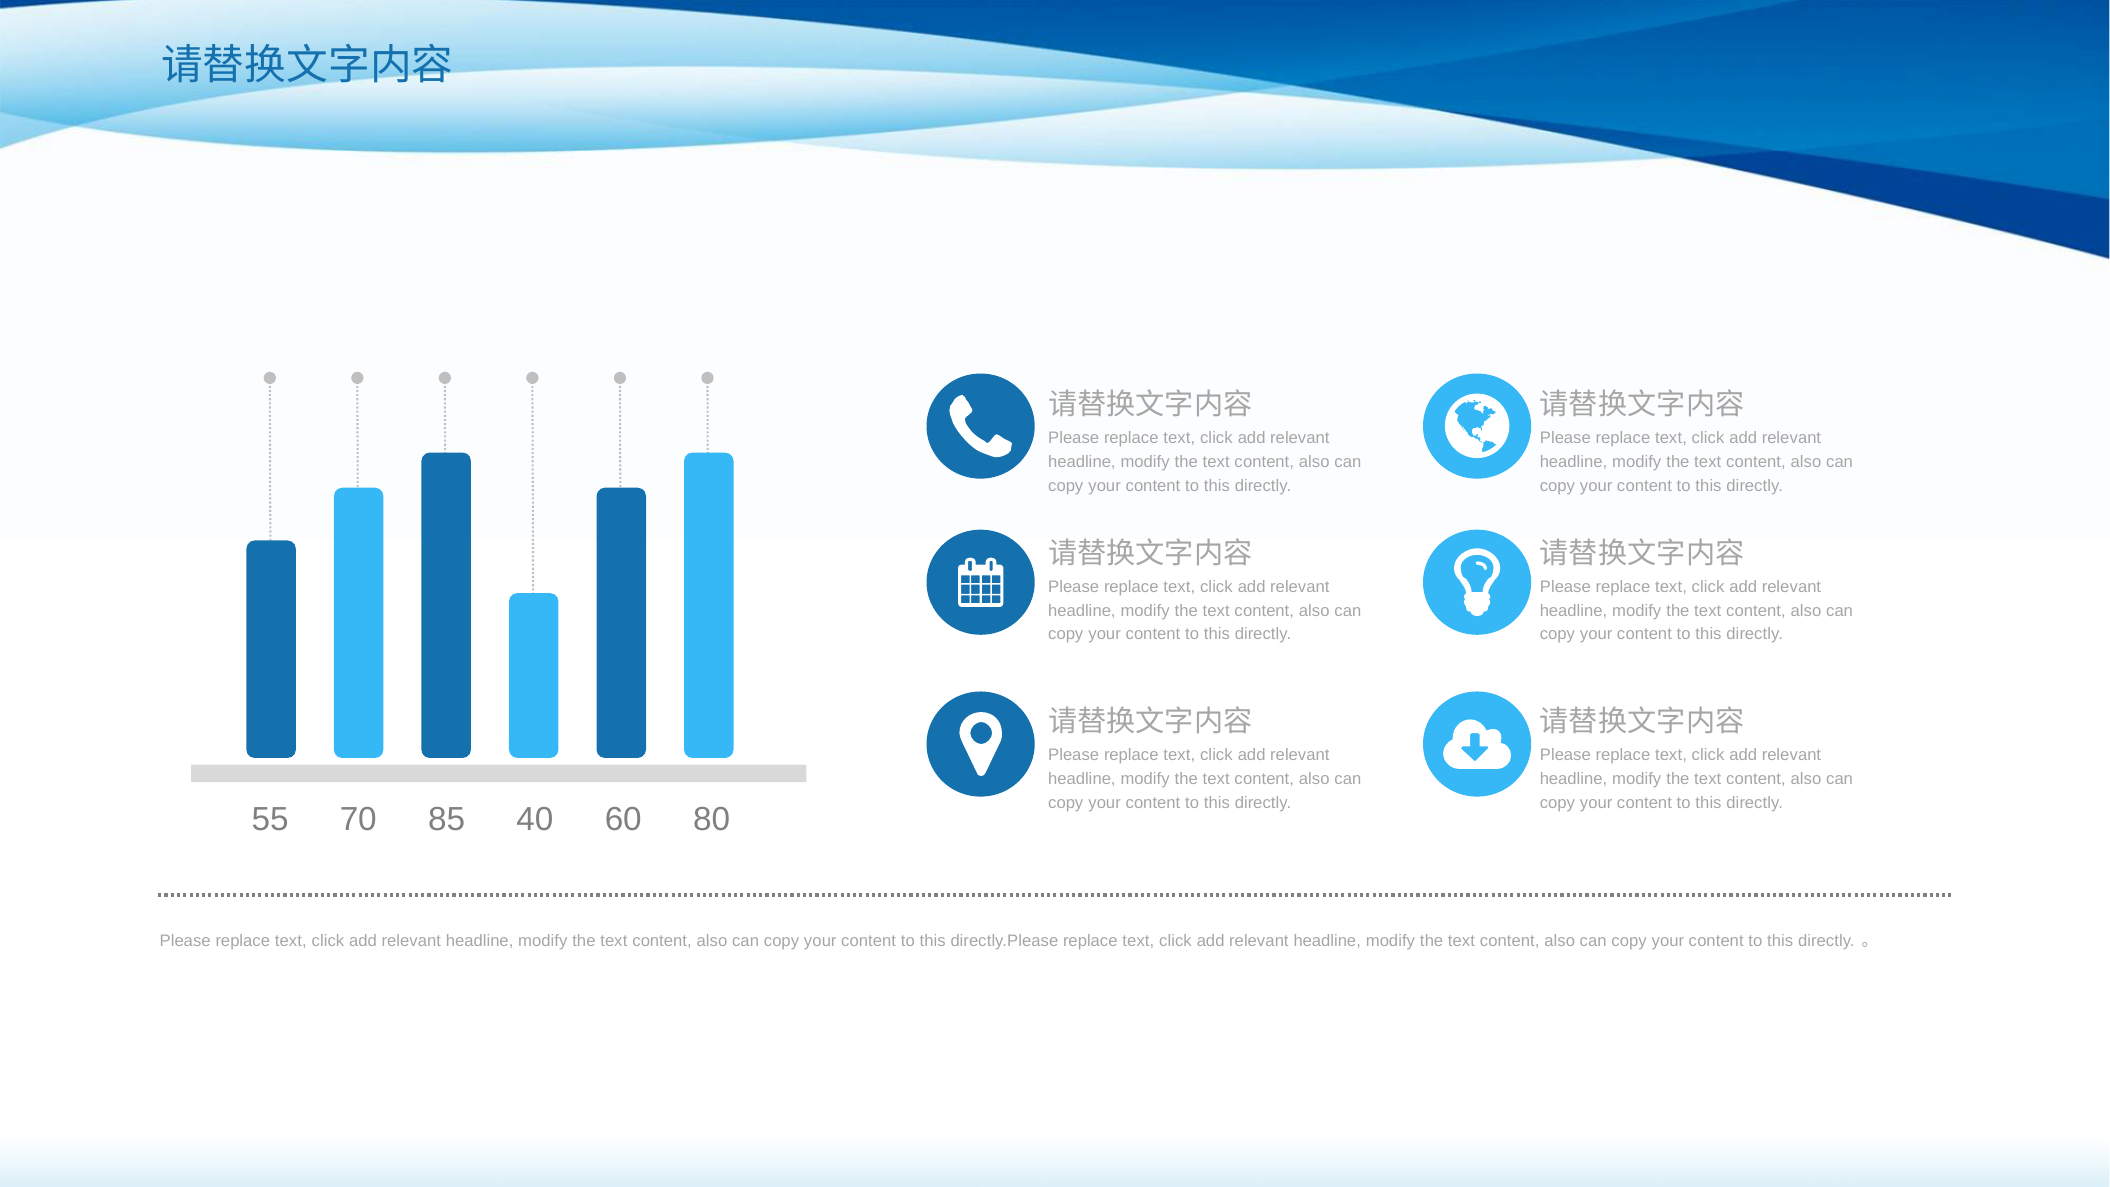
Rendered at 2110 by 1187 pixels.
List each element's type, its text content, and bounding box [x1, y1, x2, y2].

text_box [926, 691, 1035, 797]
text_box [1422, 529, 1532, 635]
text_box Please replace text, click add relevant headline, modify the text content, also can copy your content to this directly.Please replace text, click add relevant headline, modify the text content, also can copy your content to this directly.。 [159, 925, 1950, 950]
text_box [190, 763, 807, 783]
text_box 55 [251, 789, 289, 837]
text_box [926, 529, 1035, 635]
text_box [1048, 695, 1383, 811]
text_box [1539, 378, 1874, 494]
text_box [1422, 373, 1532, 479]
text_box 70 [339, 789, 377, 837]
text_box 40 [516, 789, 554, 837]
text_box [421, 377, 471, 758]
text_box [1048, 527, 1383, 643]
text_box 80 [692, 789, 731, 837]
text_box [1539, 695, 1874, 811]
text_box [1422, 691, 1532, 797]
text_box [926, 373, 1035, 479]
text_box 85 [428, 789, 466, 837]
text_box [246, 377, 296, 758]
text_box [684, 377, 734, 758]
text_box 60 [604, 789, 642, 837]
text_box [509, 377, 559, 758]
text_box 请替换文字内容 [145, 22, 500, 94]
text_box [333, 377, 384, 758]
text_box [1539, 527, 1874, 643]
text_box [596, 377, 646, 758]
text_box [1048, 378, 1392, 494]
picture [0, 0, 2110, 1187]
